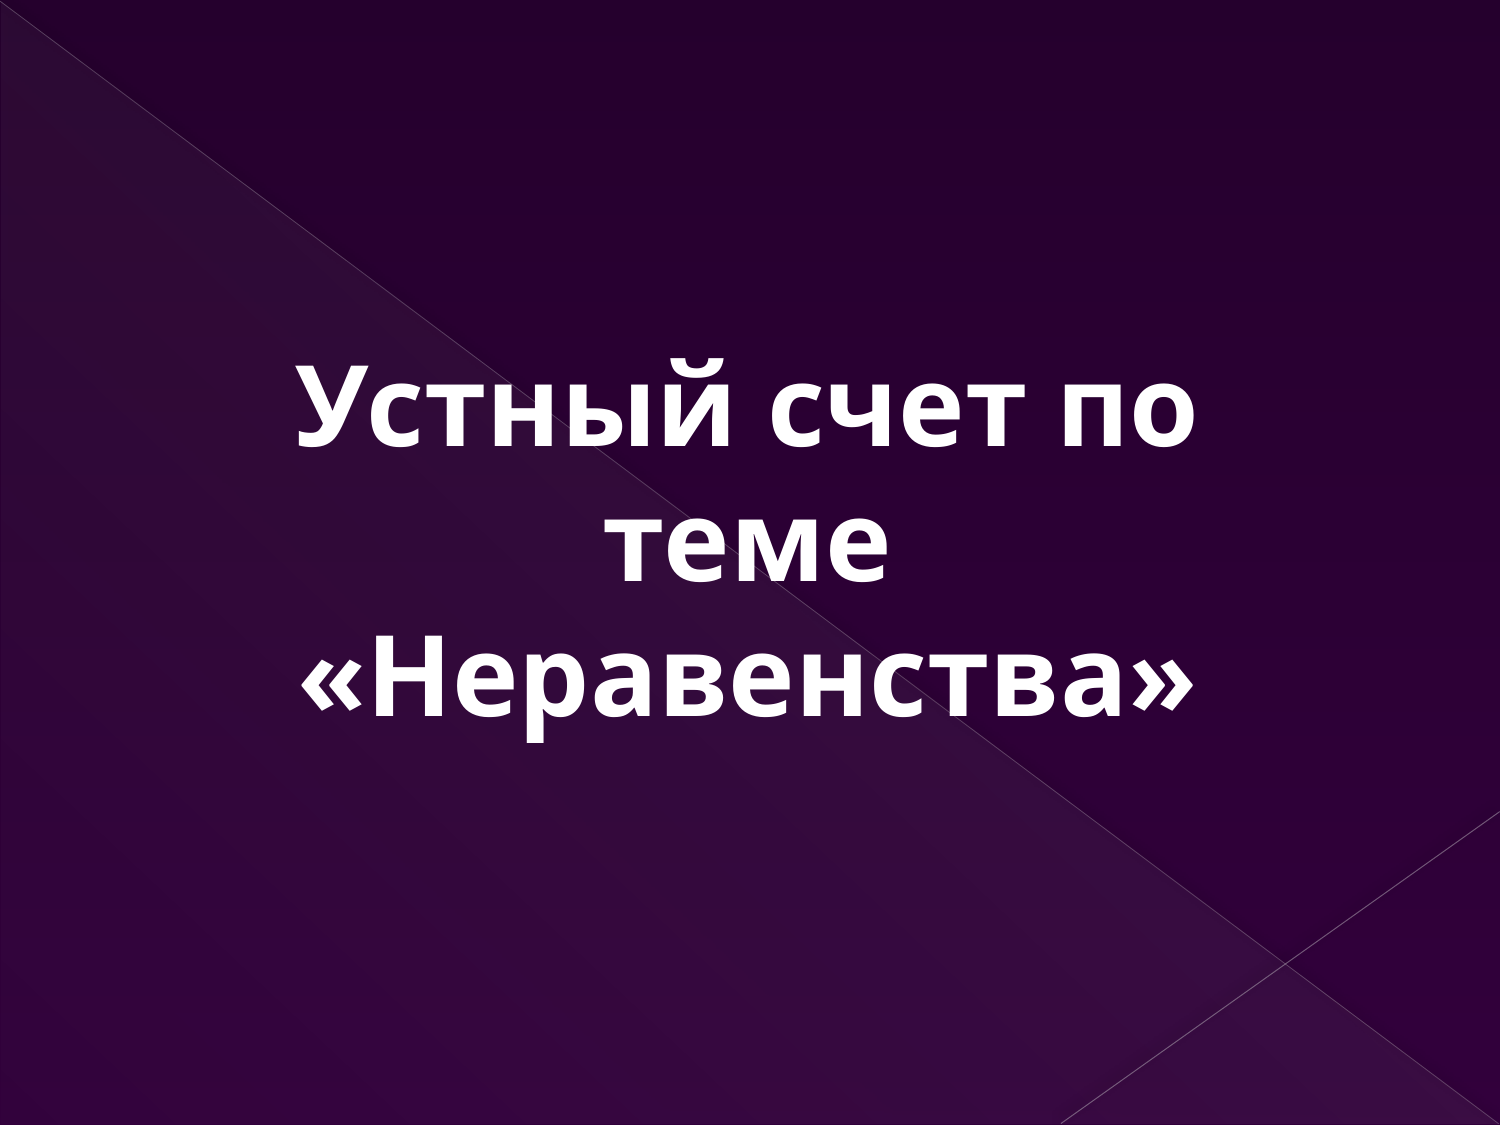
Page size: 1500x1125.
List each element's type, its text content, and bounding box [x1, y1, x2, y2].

text_box Устный счет по теме «Неравенства» [171, 326, 1324, 746]
